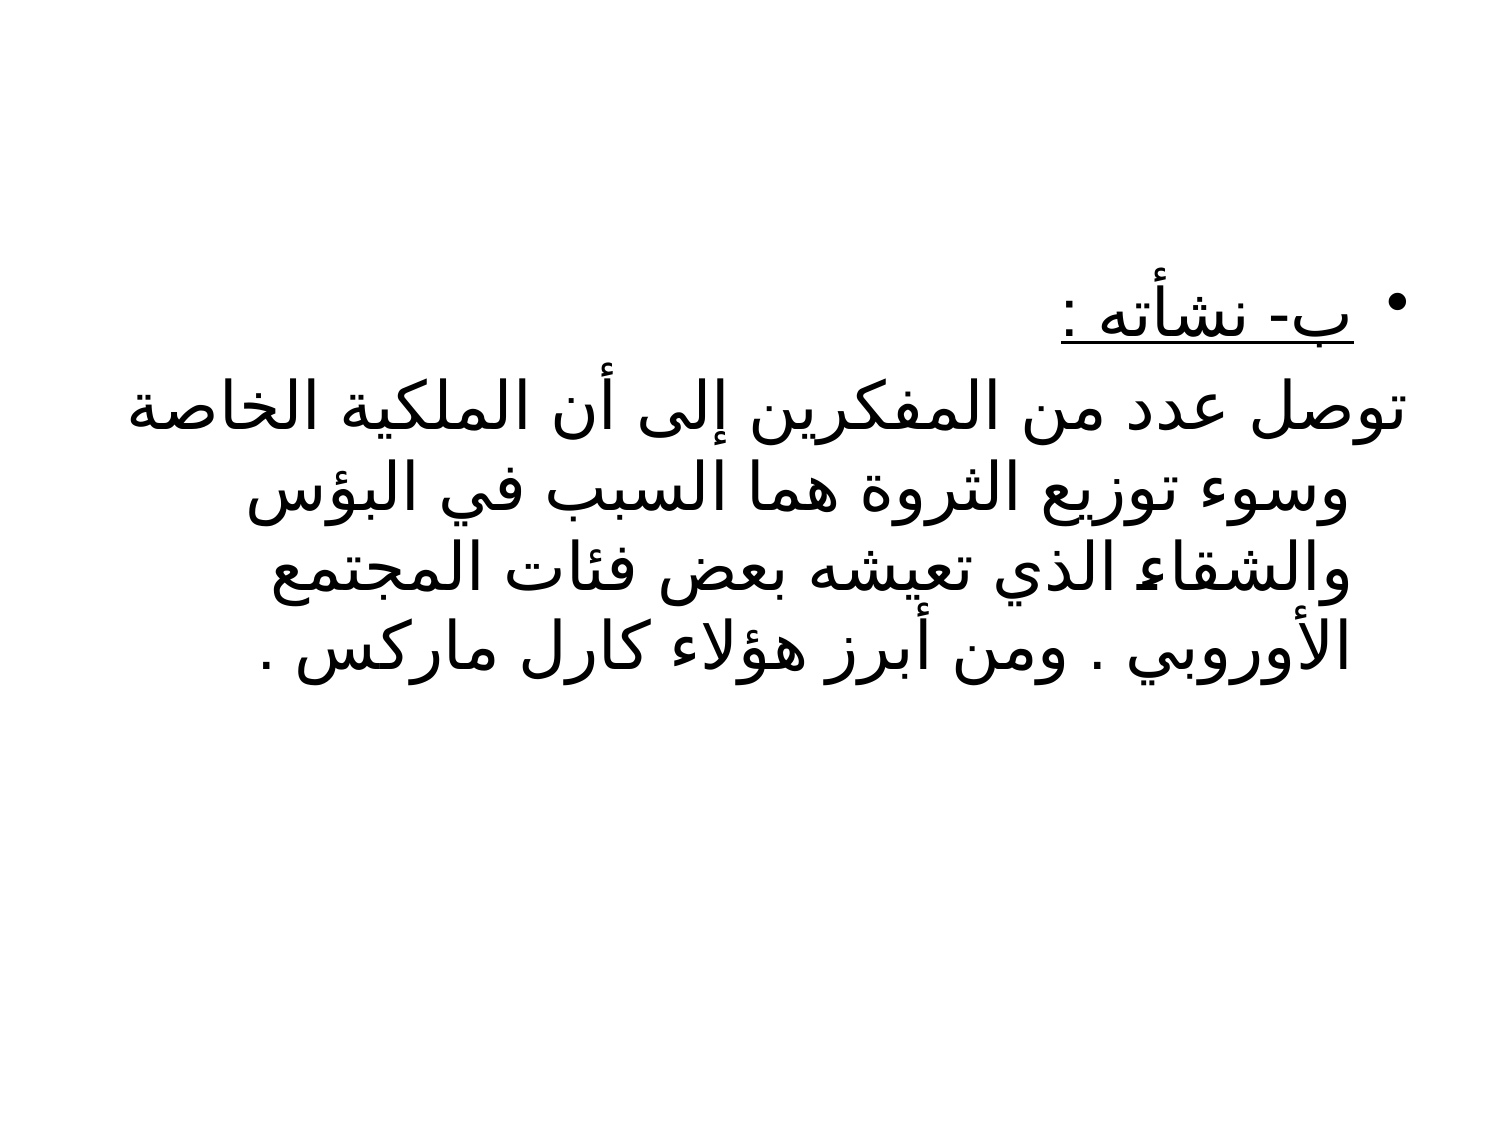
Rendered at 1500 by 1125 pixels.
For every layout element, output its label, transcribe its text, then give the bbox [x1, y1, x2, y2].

list ب- نشأته : توصل عدد من المفكرين إلى أن الملكية الخاصة وسوء توزيع الثروة هما السبب في البؤس والشقاء الذي تعيشه بعض فئات المجتمع الأوروبي . ومن أبرز هؤلاء كارل ماركس . [74, 262, 1426, 1006]
